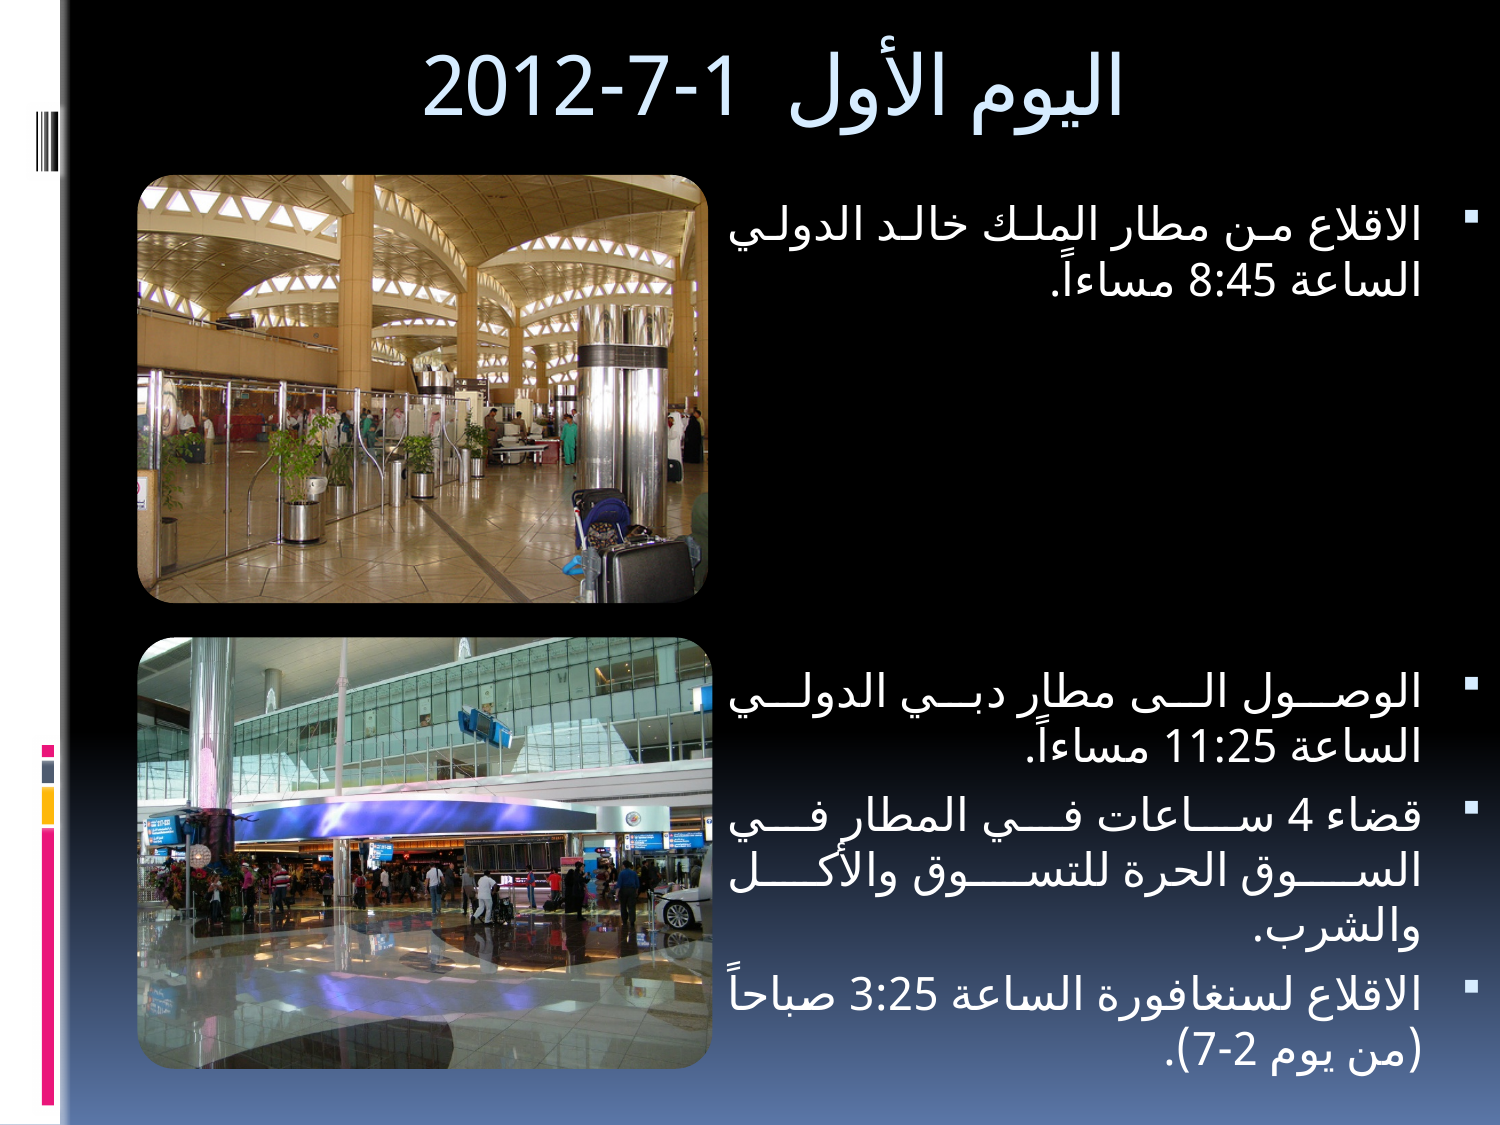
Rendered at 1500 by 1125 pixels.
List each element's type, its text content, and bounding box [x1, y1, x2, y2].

picture [136, 174, 709, 604]
title اليوم الأول 1-7-2012 [137, 24, 1413, 175]
list الاقلاع من مطار الملك خالد الدولي الساعة 8:45 مساءاً. الوصول الى مطار دبي الدولي الساعة 11:25 مساءاً. قضاء 4 ساعات في المطار في السوق الحرة للتسوق والأكل والشرب. الاقلاع لسنغافورة الساعة 3:25 صباحاً (من يوم 2-7). [712, 187, 1500, 1088]
picture [137, 637, 713, 1070]
